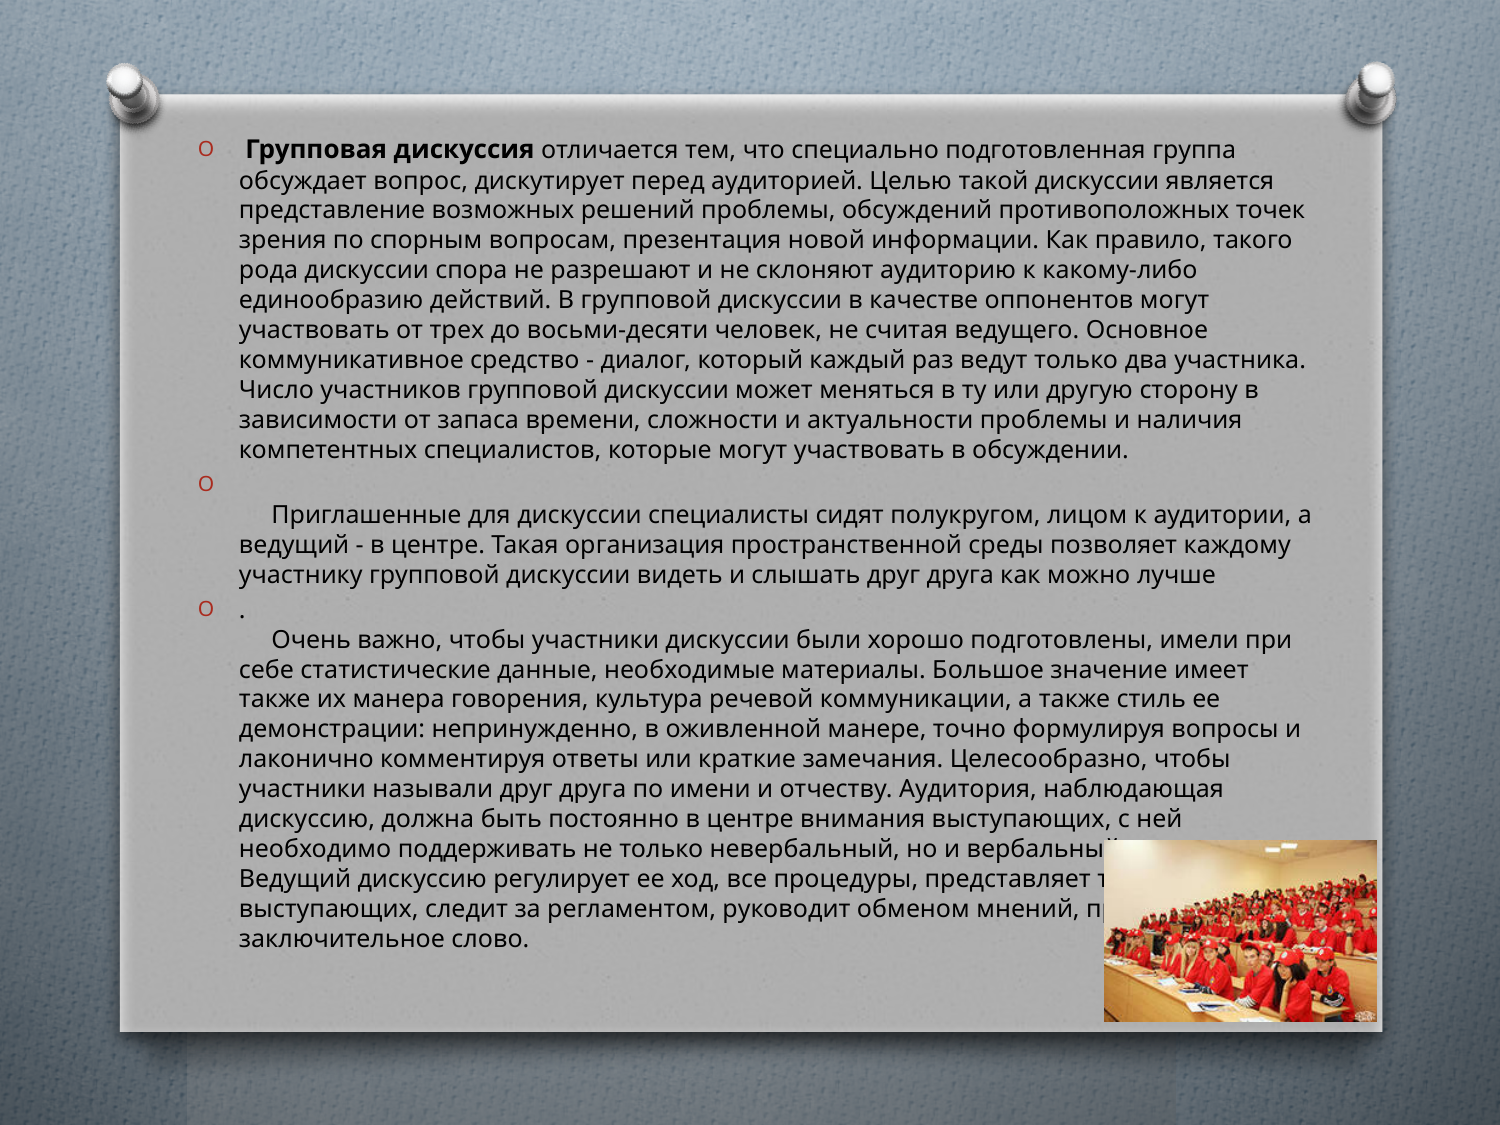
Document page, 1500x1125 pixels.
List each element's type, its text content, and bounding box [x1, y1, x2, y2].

picture [1104, 839, 1377, 1022]
picture [1317, 35, 1439, 156]
picture [75, 29, 198, 153]
list Групповая дискуссия отличается тем, что специально подготовленная группа обсуждает вопрос, дискутирует перед аудиторией. Целью такой дискуссии является представление возможных решений проблемы, обсуждений противоположных точек зрения по спорным вопросам, презентация новой информации. Как правило, такого рода дискуссии спора не разрешают и не склоняют аудиторию к какому-либо единообразию действий. В групповой дискуссии в качестве оппонентов могут участвовать от трех до восьми-десяти человек, не считая ведущего. Основное коммуникативное средство - диалог, который каждый раз ведут только два участника. Число участников групповой дискуссии может меняться в ту или другую сторону в зависимости от запаса времени, сложности и актуальности проблемы и наличия компетентных специалистов, которые могут участвовать в обсуждении. Приглашенные для дискуссии специалисты сидят полукругом, лицом к аудитории, а ведущий - в центре. Такая организация пространственной среды позволяет каждому участнику групповой дискуссии видеть и слышать друг друга как можно лучше . Очень важно, чтобы участники дискуссии были хорошо подготовлены, имели при себе статистические данные, необходимые материалы. Большое значение имеет также их манера говорения, культура речевой коммуникации, а также стиль ее демонстрации: непринужденно, в оживленной манере, точно формулируя вопросы и лаконично комментируя ответы или краткие замечания. Целесообразно, чтобы участники называли друг друга по имени и отчеству. Аудитория, наблюдающая дискуссию, должна быть постоянно в центре внимания выступающих, с ней необходимо поддерживать не только невербальный, но и вербальный контакт. Ведущий дискуссию регулирует ее ход, все процедуры, представляет тему и выступающих, следит за регламентом, руководит обменом мнений, произносит заключительное слово. [183, 125, 1329, 988]
